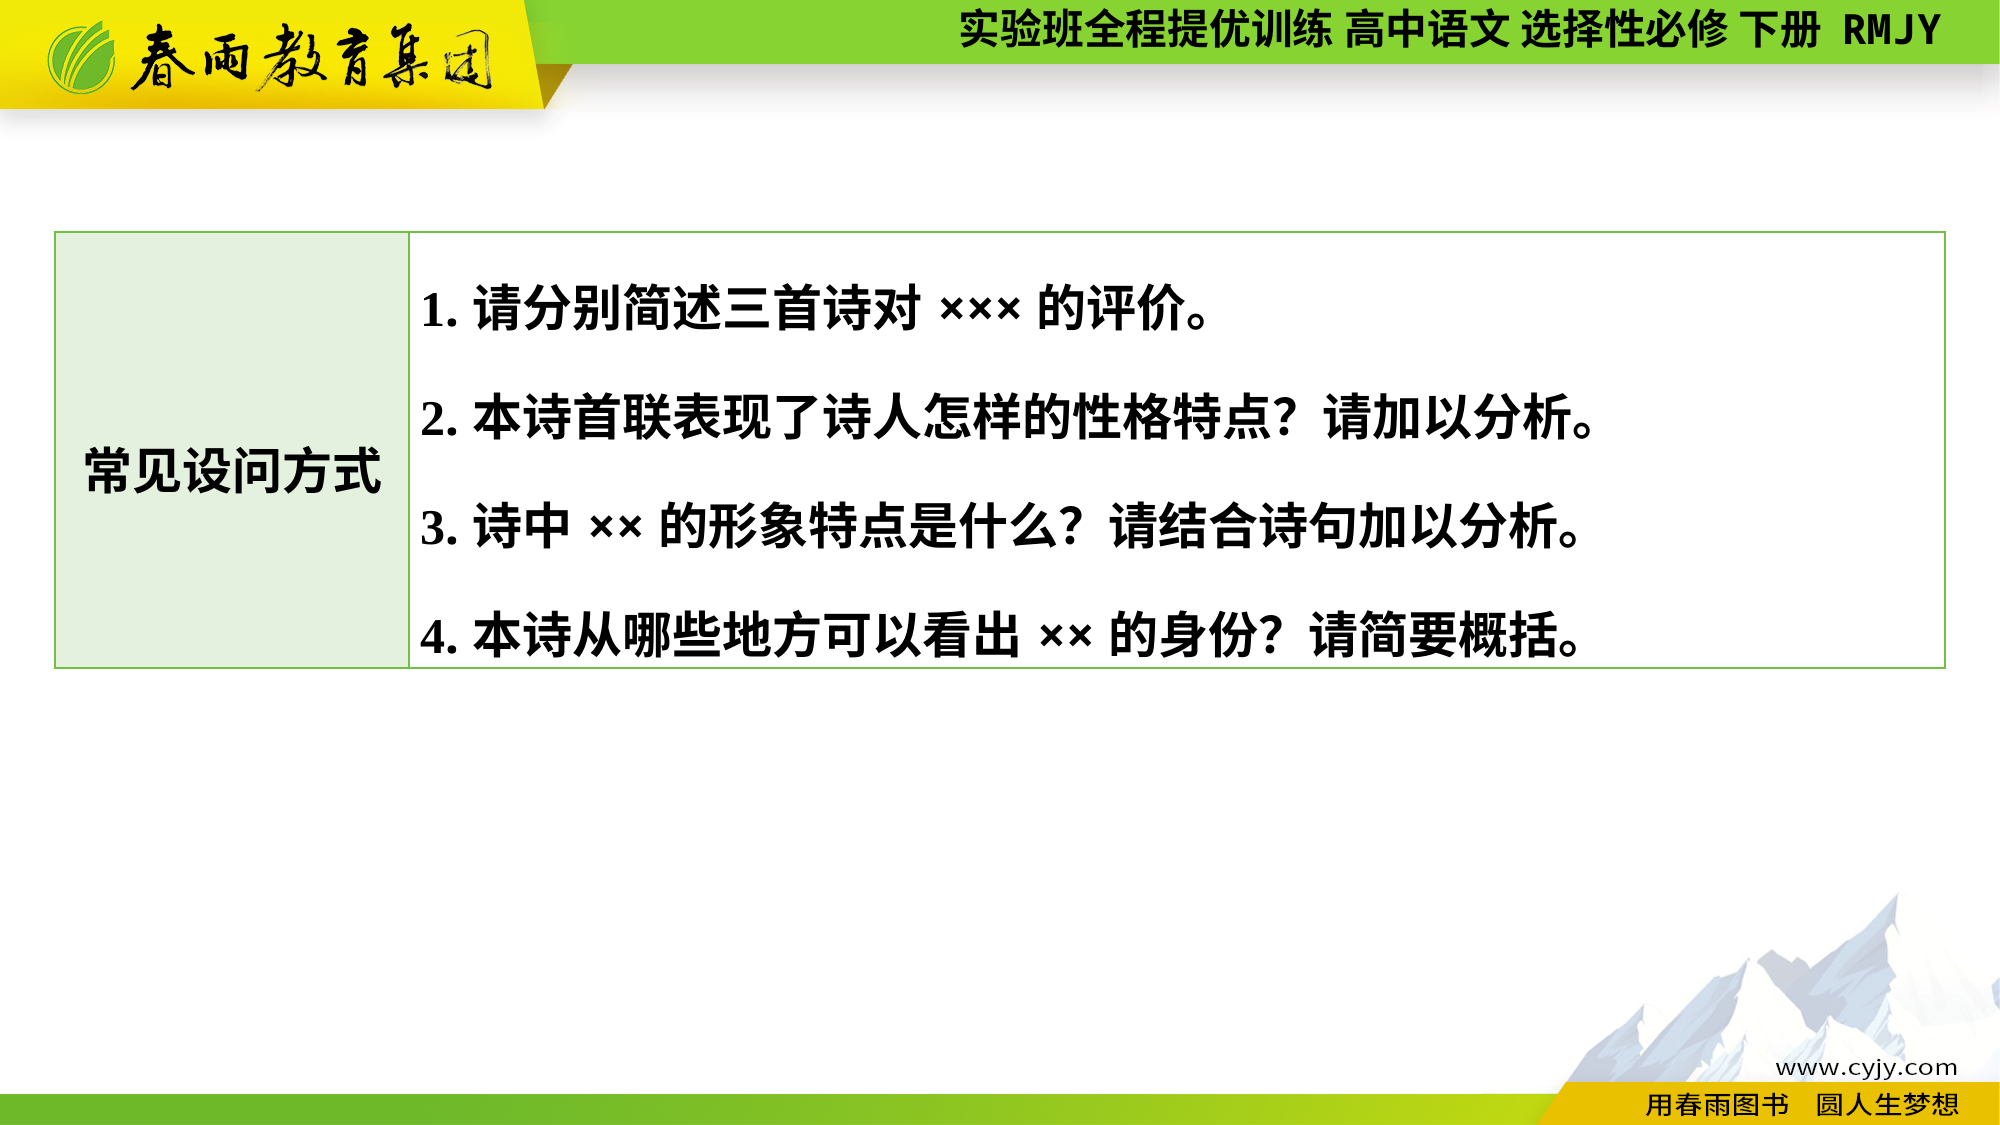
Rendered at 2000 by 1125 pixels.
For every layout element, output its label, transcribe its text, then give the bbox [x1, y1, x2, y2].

table_header 1.请分别简述三首诗对×××的评价。 2.本诗首联表现了诗人怎样的性格特点？请加以分析。 3.诗中××的形象特点是什么？请结合诗句加以分析。 4.本诗从哪些地方可以看出××的身份？请简要概括。 [410, 233, 1944, 667]
picture [0, 0, 2000, 1125]
table_header 常见设问方式 [56, 233, 408, 667]
